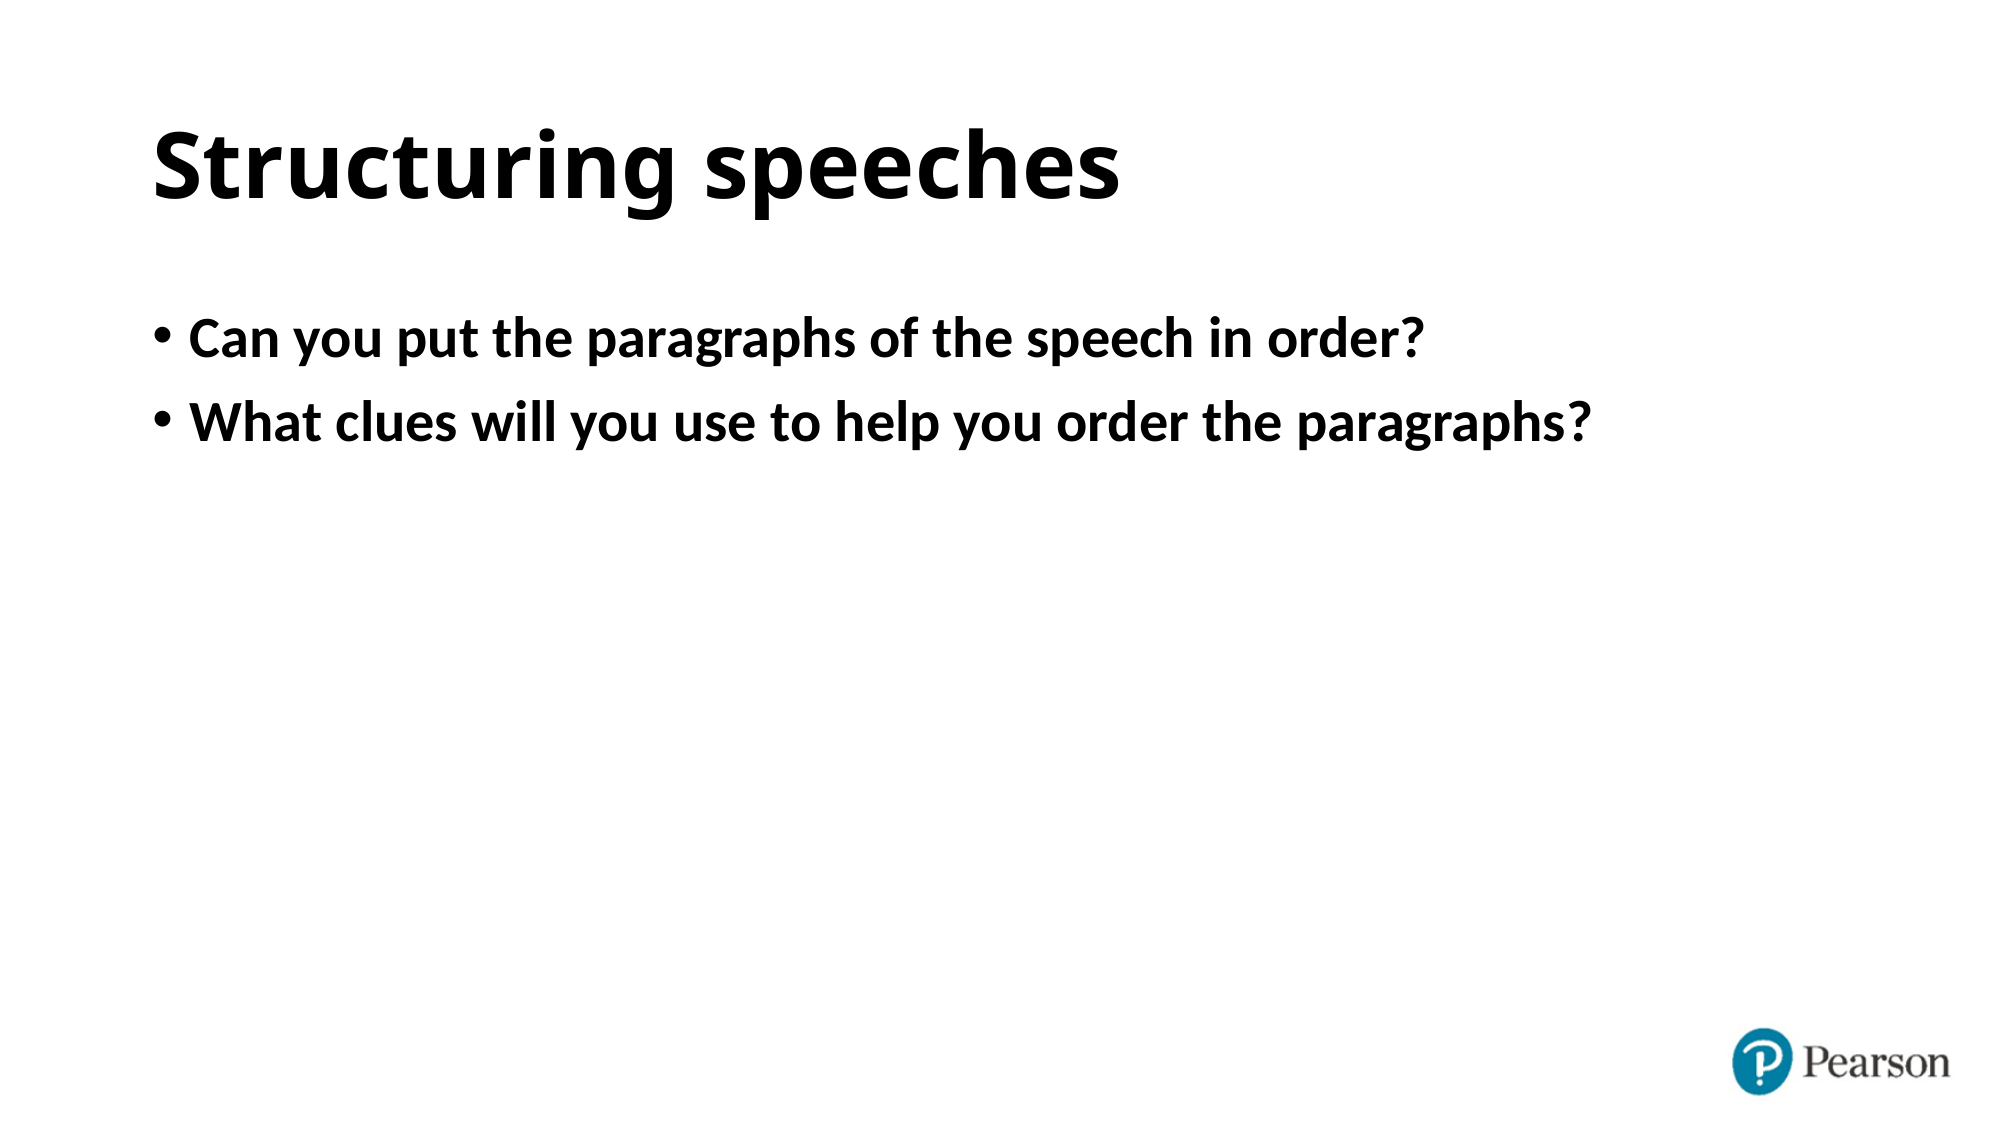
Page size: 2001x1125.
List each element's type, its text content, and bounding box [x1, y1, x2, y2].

list Can you put the paragraphs of the speech in order? What clues will you use to help you order the paragraphs? [137, 299, 1863, 1014]
picture [1722, 1013, 1961, 1106]
title Structuring speeches [137, 59, 1863, 278]
